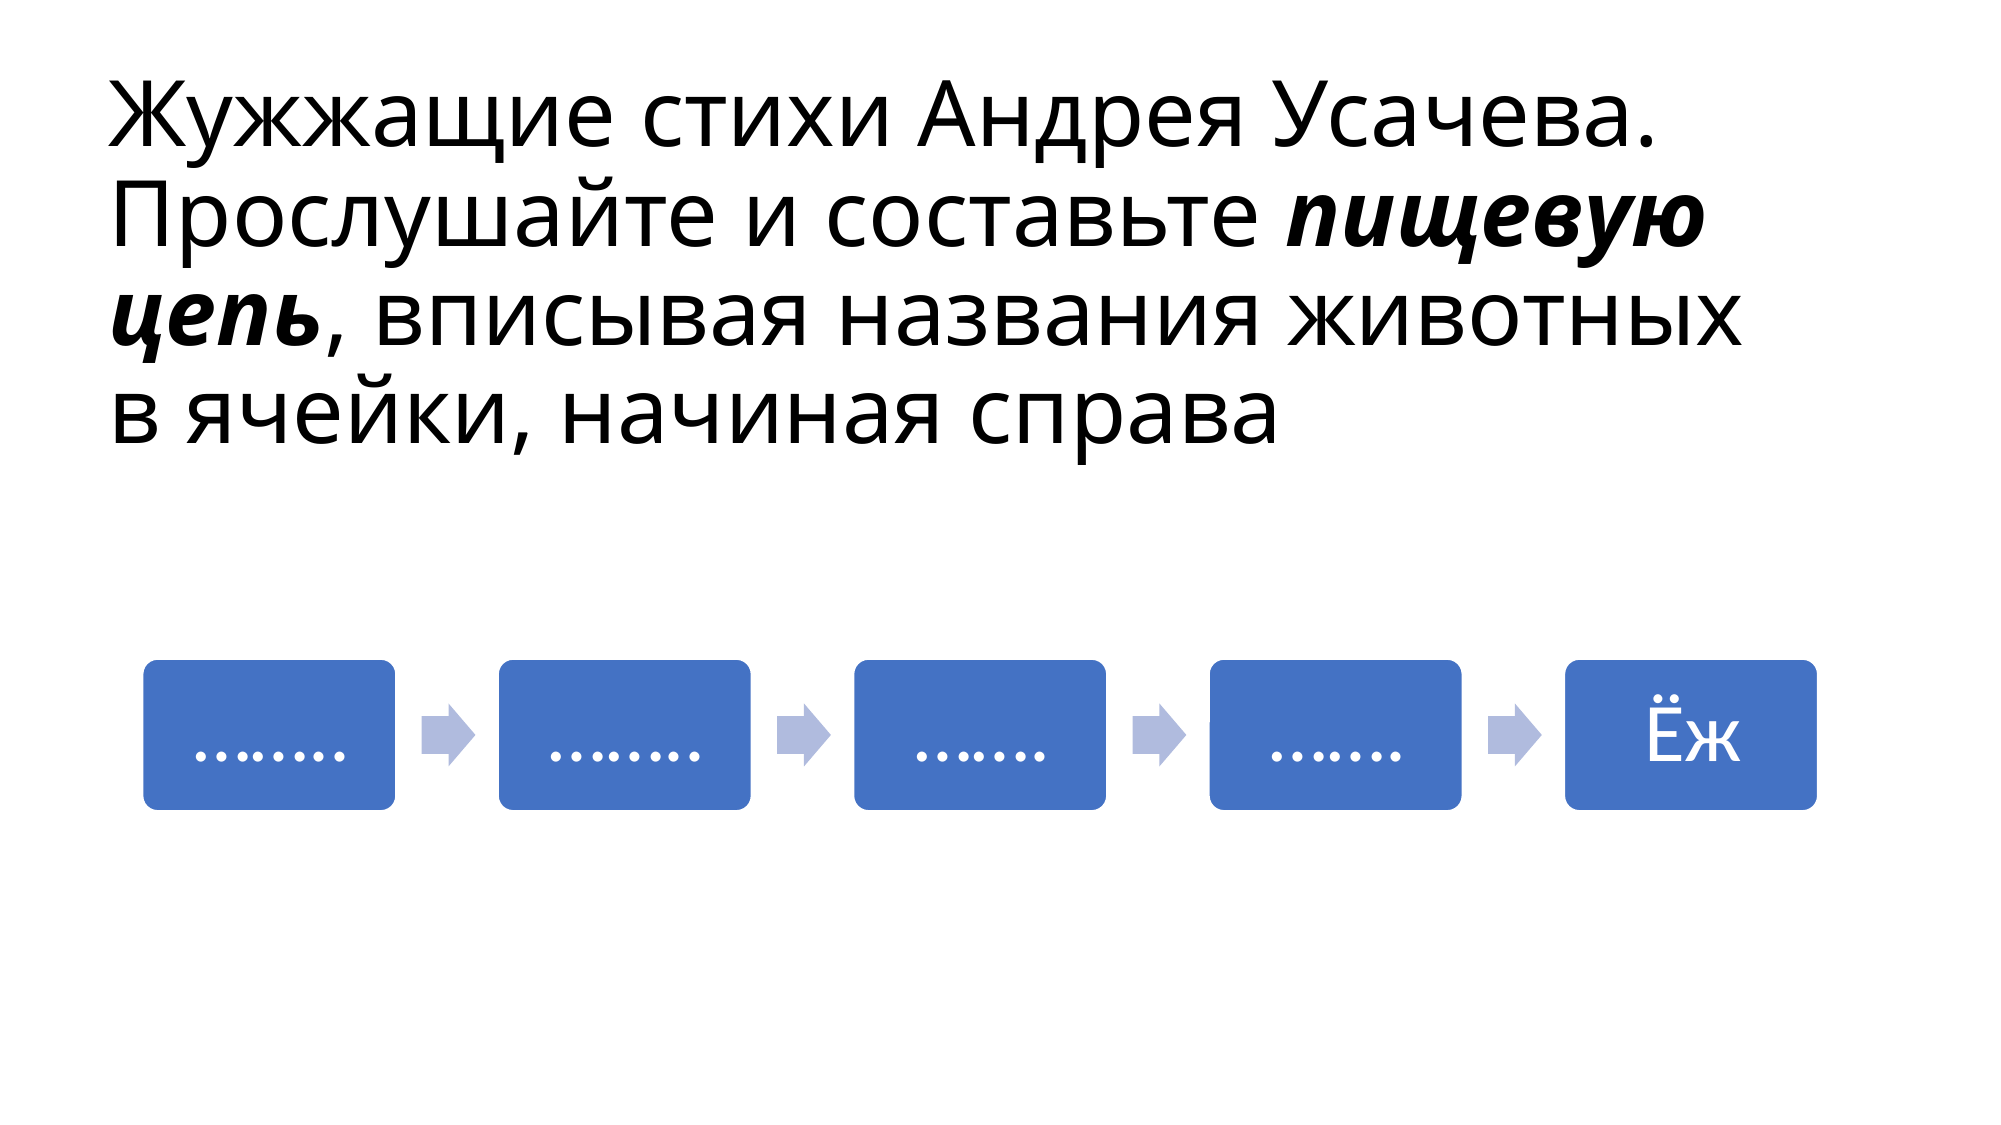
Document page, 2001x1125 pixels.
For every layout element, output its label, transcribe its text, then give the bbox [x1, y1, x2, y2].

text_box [141, 488, 1819, 982]
title Жужжащие стихи Андрея Усачева. Прослушайте и составьте пищевую цепь, вписывая названия животных в ячейки, начиная справа [93, 43, 1819, 489]
